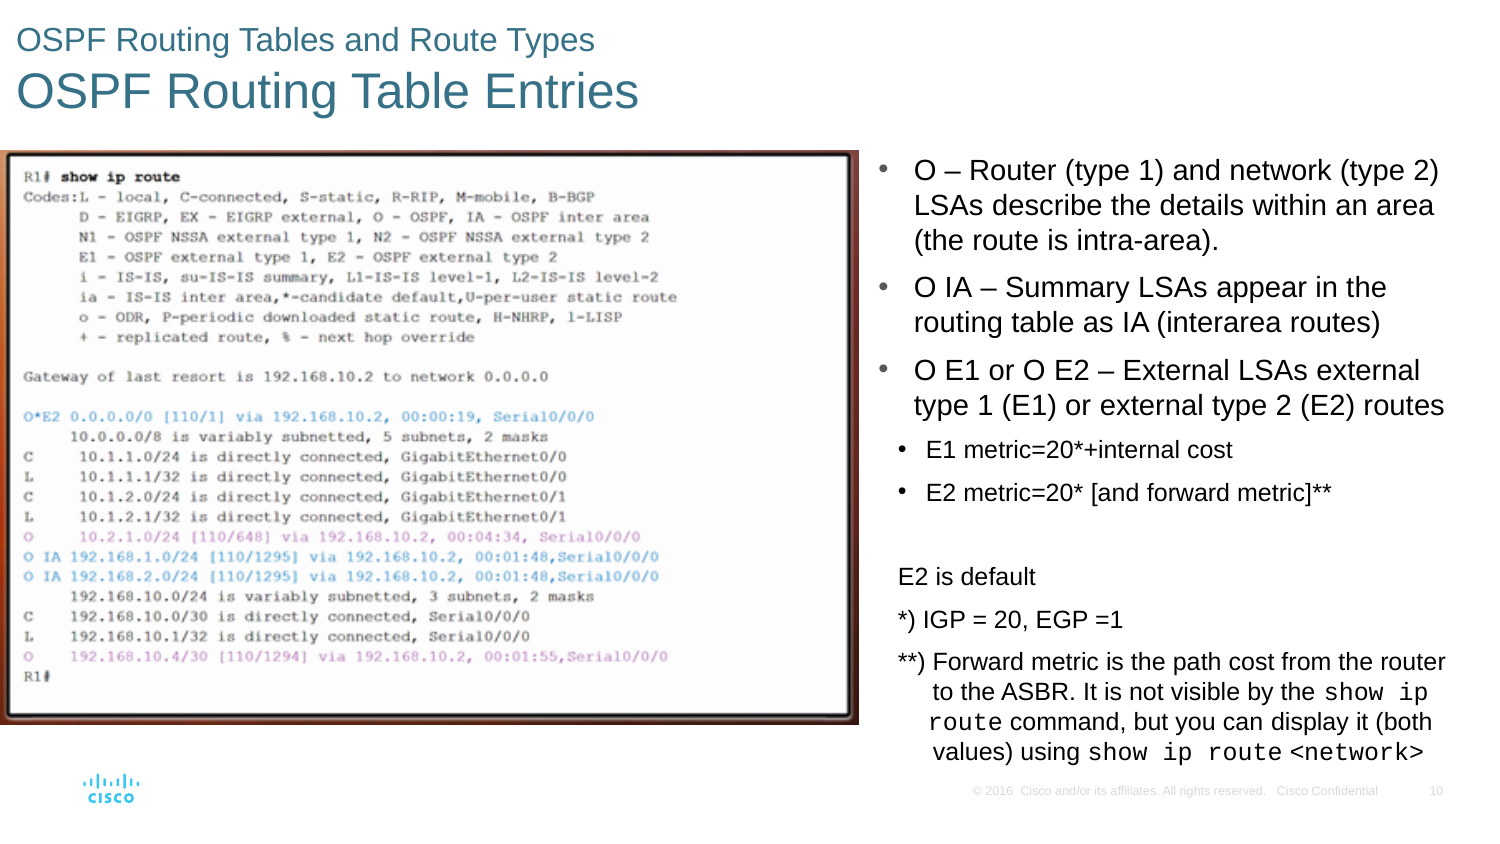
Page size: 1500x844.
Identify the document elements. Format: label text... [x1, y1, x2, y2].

text_box O – Router (type 1) and network (type 2) LSAs describe the details within an area (the route is intra-area). O IA – Summary LSAs appear in the routing table as IA (interarea routes) O E1 or O E2 – External LSAs external type 1 (E1) or external type 2 (E2) routes E1 metric=20*+internal cost E2 metric=20* [and forward metric]** E2 is default *) IGP = 20, EGP =1 **) Forward metric is the path cost from the router to the ASBR. It is not visible by the show ip route command, but you can display it (both values) using show ip route <network> [839, 143, 1500, 821]
picture [0, 150, 859, 725]
title OSPF Routing Tables and Route Types OSPF Routing Table Entries [0, 14, 1389, 123]
